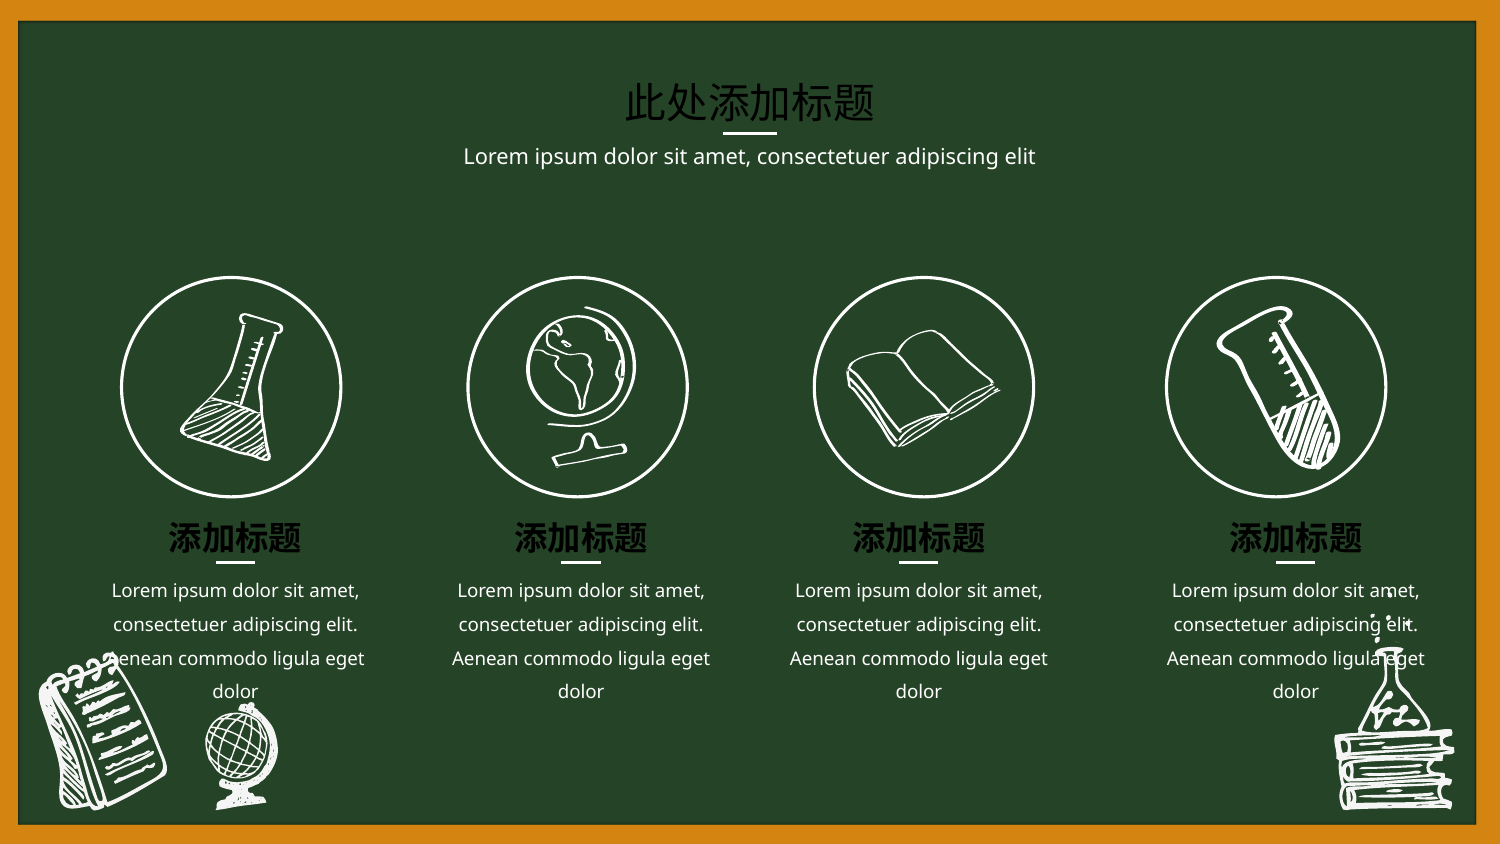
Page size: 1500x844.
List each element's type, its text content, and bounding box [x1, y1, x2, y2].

text_box 此处添加标题 [609, 69, 891, 135]
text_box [814, 277, 1034, 497]
picture [0, 0, 1500, 844]
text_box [121, 277, 341, 497]
text_box Lorem ipsum dolor sit amet, consectetuer adipiscing elit. Aenean commodo ligula eget dolor [1126, 560, 1465, 711]
text_box Lorem ipsum dolor sit amet, consectetuer adipiscing elit. Aenean commodo ligula eget dolor [749, 560, 1088, 711]
text_box 添加标题 [154, 510, 317, 560]
text_box Lorem ipsum dolor sit amet, consectetuer adipiscing elit [448, 135, 1052, 177]
text_box 添加标题 [499, 510, 663, 560]
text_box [467, 277, 688, 497]
text_box 添加标题 [837, 510, 1001, 560]
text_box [1166, 277, 1386, 497]
text_box Lorem ipsum dolor sit amet, consectetuer adipiscing elit. Aenean commodo ligula eget dolor [66, 560, 405, 711]
text_box Lorem ipsum dolor sit amet, consectetuer adipiscing elit. Aenean commodo ligula eget dolor [412, 560, 749, 711]
text_box 添加标题 [1214, 510, 1378, 560]
